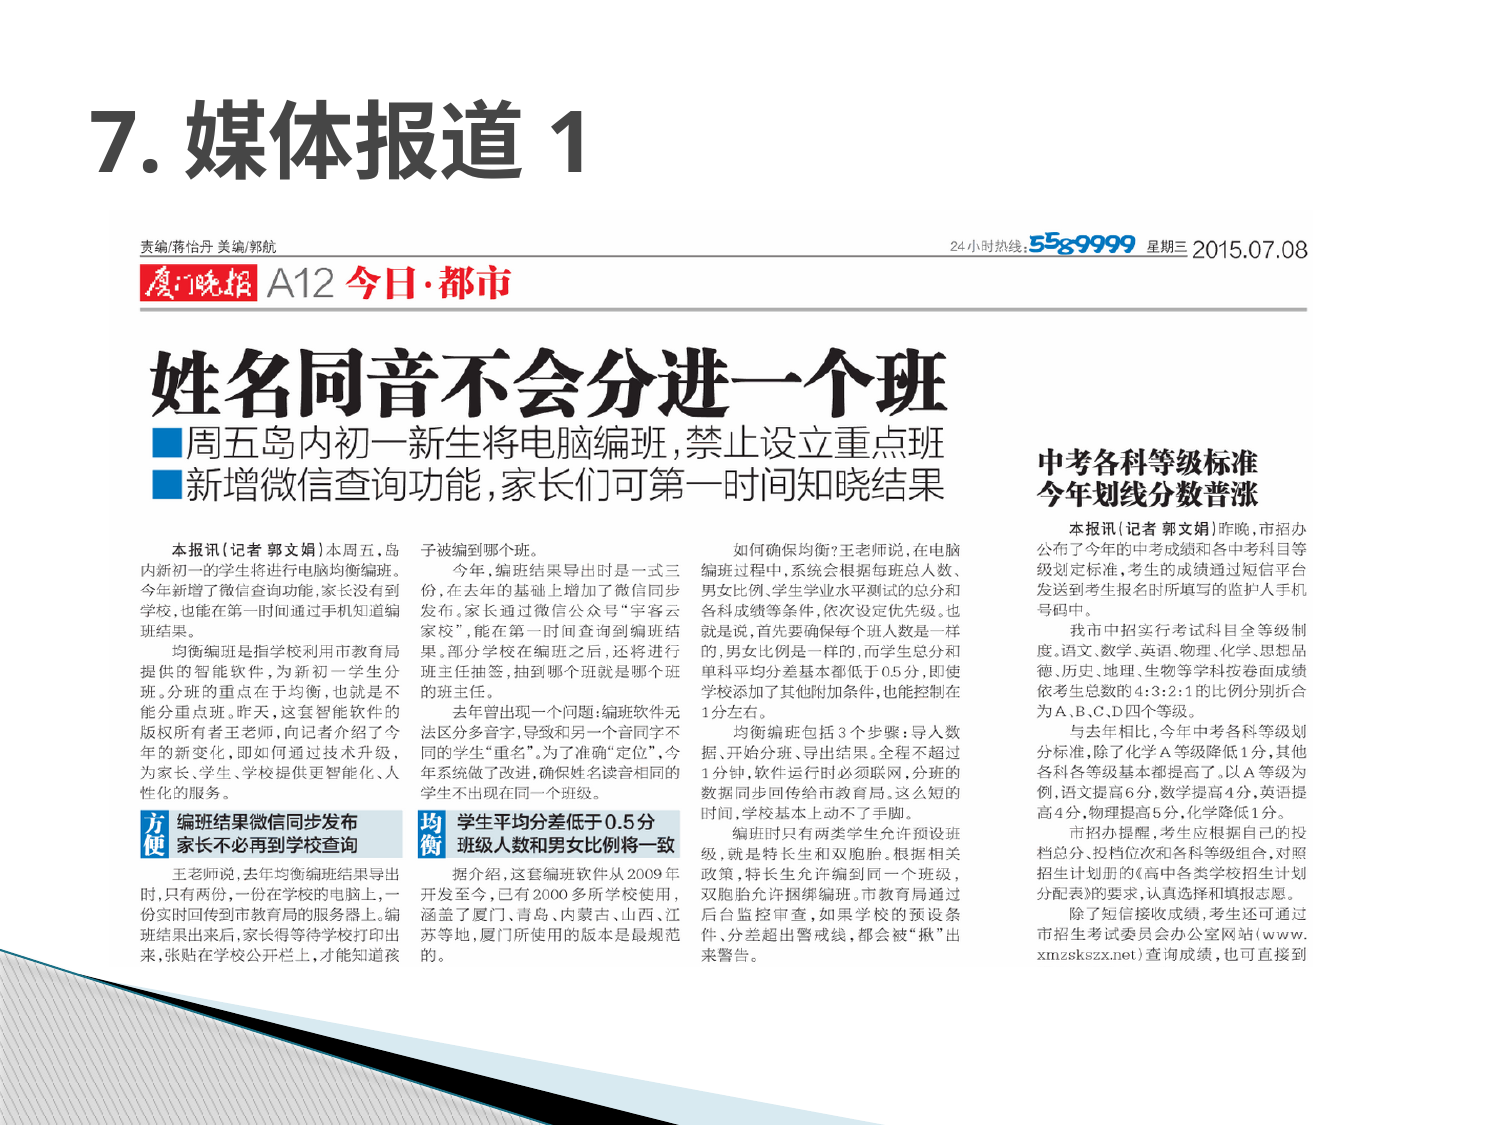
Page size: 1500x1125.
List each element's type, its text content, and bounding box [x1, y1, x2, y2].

title 7.媒体报道1 [75, 45, 1425, 233]
picture [105, 210, 1313, 967]
